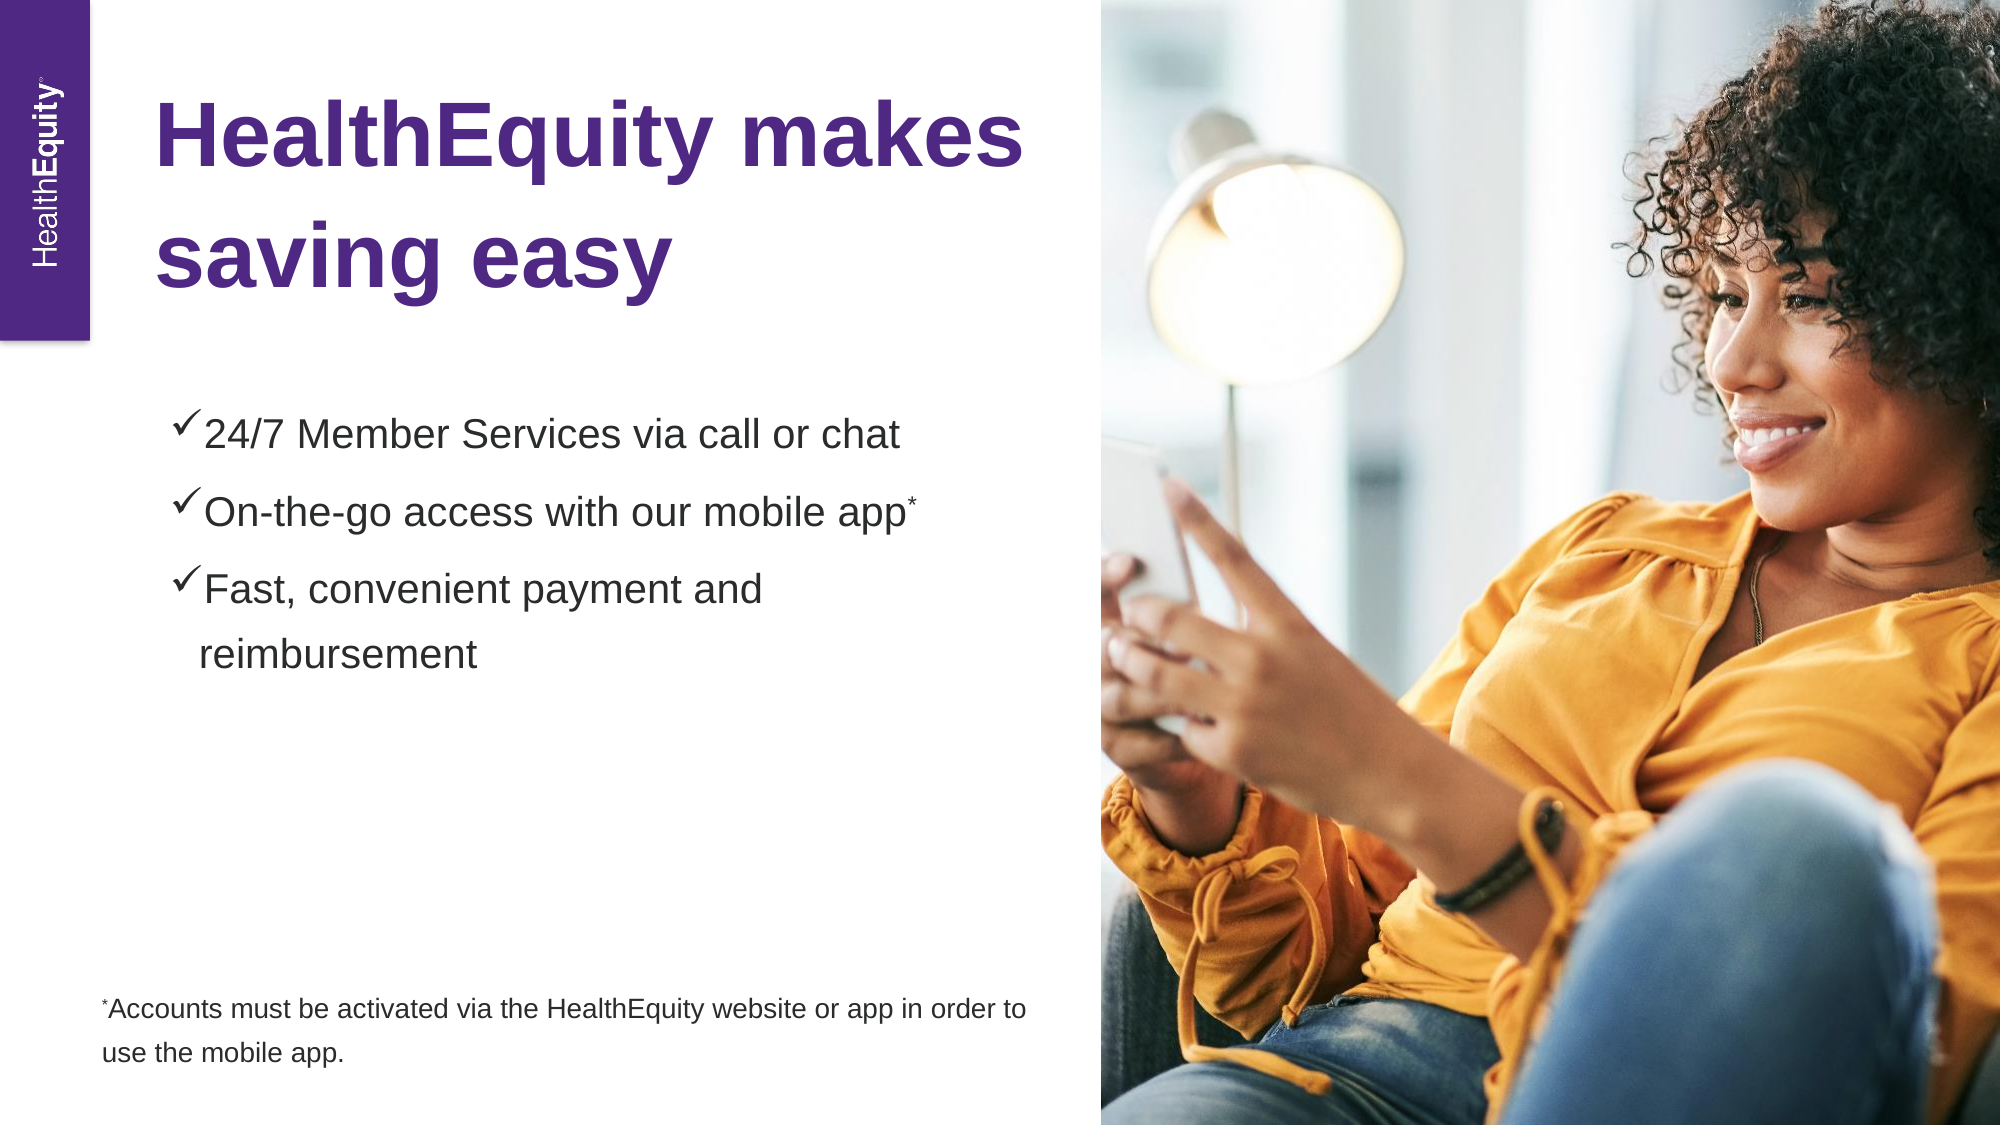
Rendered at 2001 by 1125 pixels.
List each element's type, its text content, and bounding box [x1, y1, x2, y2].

picture [33, 78, 64, 266]
picture [1101, 0, 2000, 1125]
text_box 24/7 Member Services via call or chat On-the-go access with our mobile app* Fast, convenient payment and reimbursement [154, 384, 1049, 896]
title HealthEquity makes saving easy [154, 64, 1096, 299]
text_box *Accounts must be activated via the HealthEquity website or app in order to use the mobile app. [101, 981, 1049, 1068]
